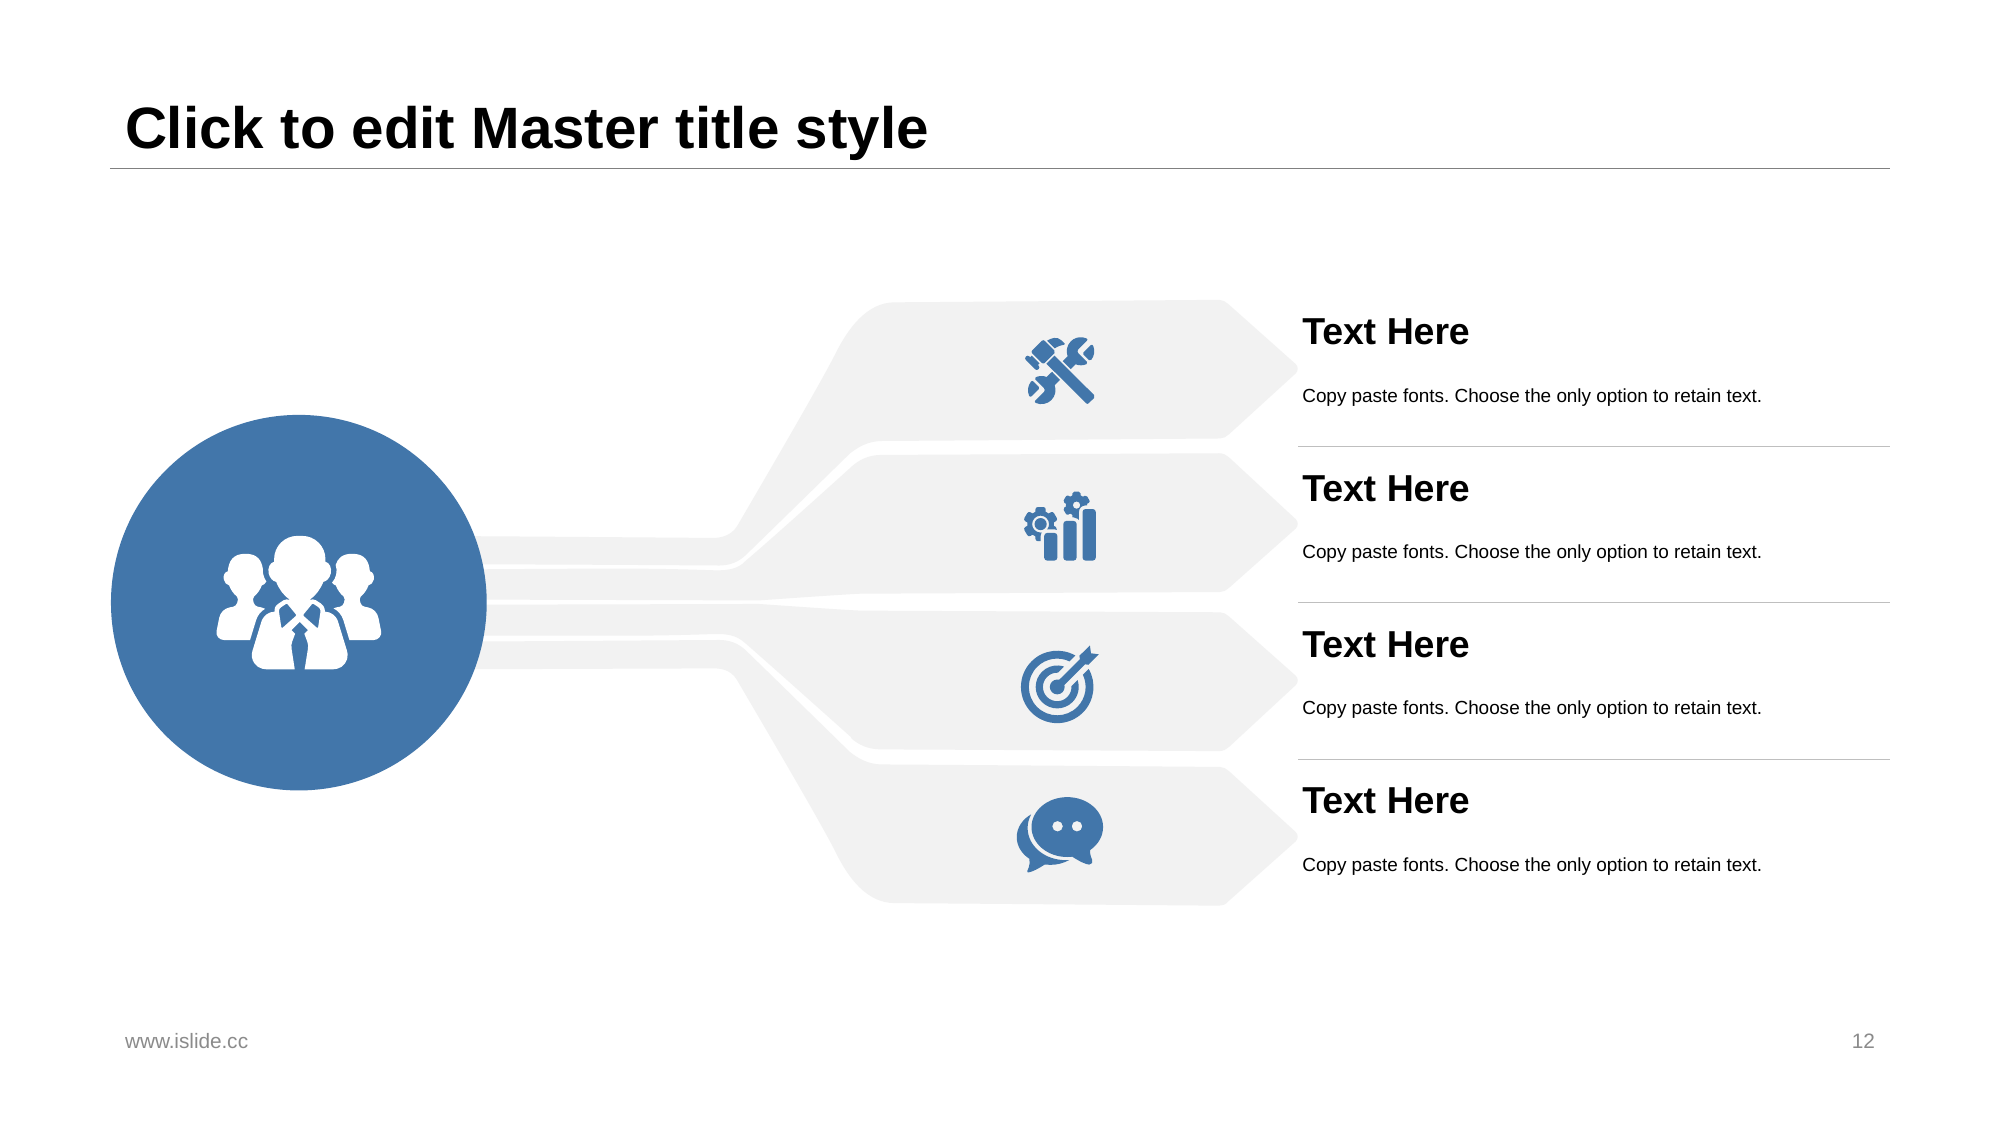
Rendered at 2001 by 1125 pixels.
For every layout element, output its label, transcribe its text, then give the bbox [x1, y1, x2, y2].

title Click to edit Master title style [109, 0, 1890, 169]
footer www.islide.cc [109, 1023, 790, 1058]
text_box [92, 299, 1890, 906]
slide_number 12 [1412, 1023, 1890, 1058]
